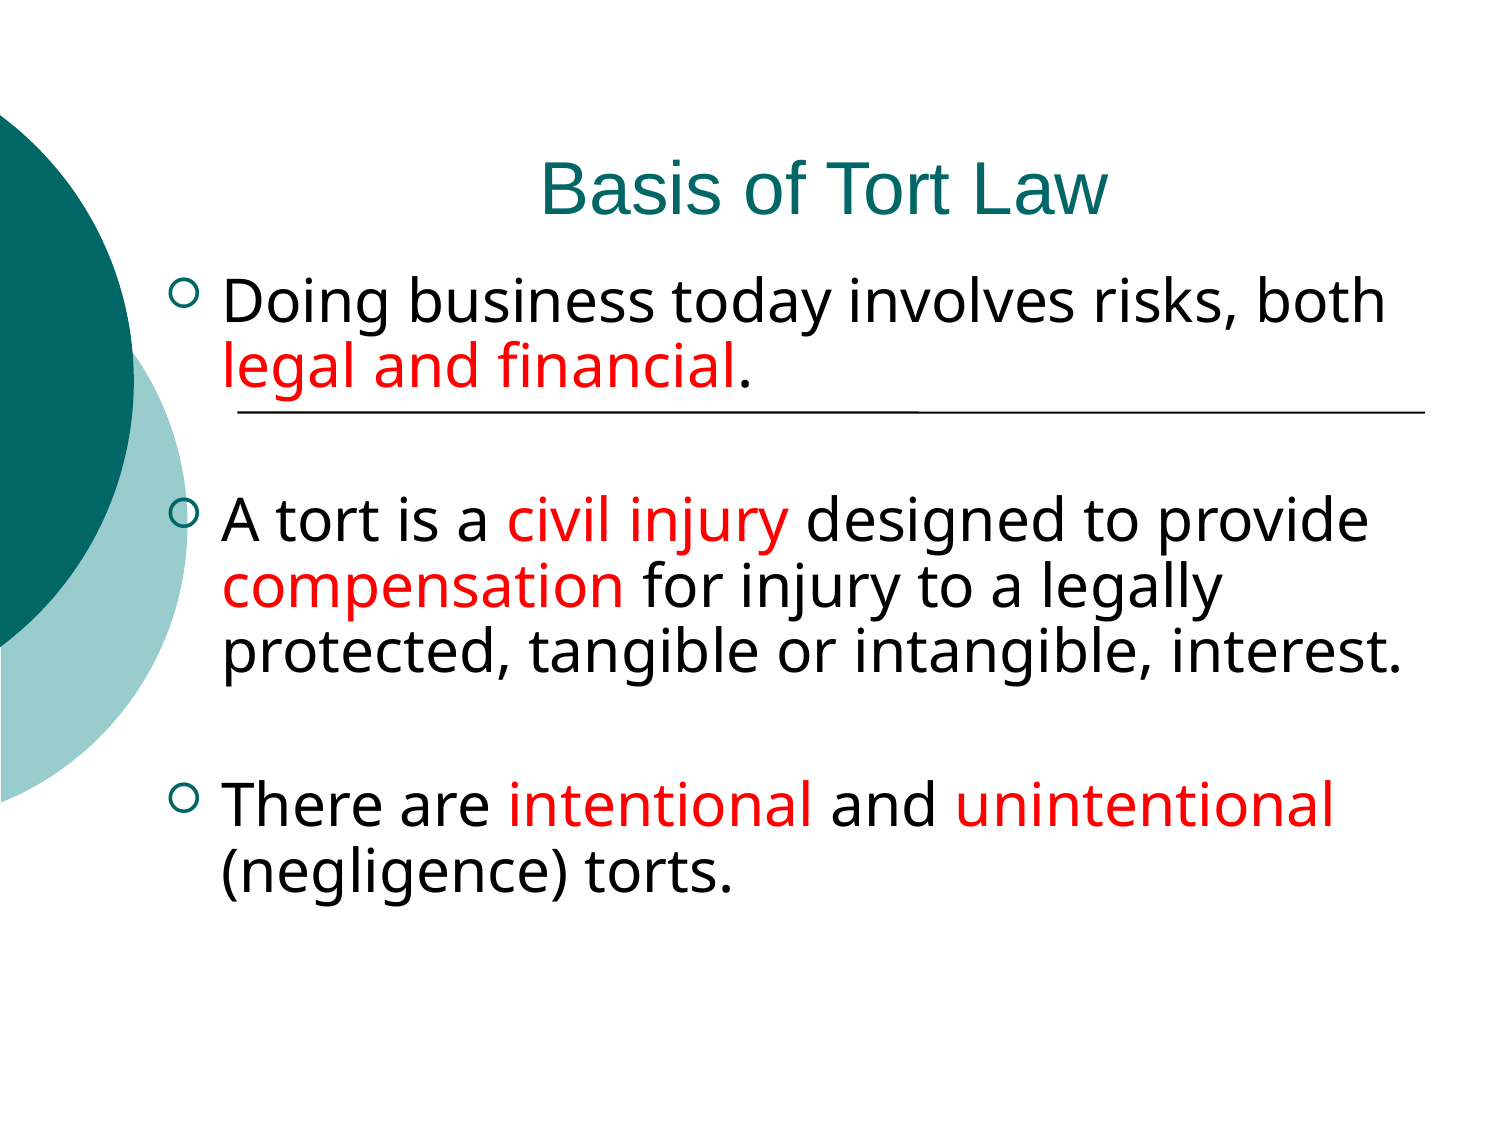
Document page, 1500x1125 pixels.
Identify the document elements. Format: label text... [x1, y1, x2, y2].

list Doing business today involves risks, both legal and financial. A tort is a civil injury designed to provide compensation for injury to a legally protected, tangible or intangible, interest. There are intentional and unintentional (negligence) torts. [150, 262, 1463, 1026]
title Basis of Tort Law [224, 49, 1425, 237]
